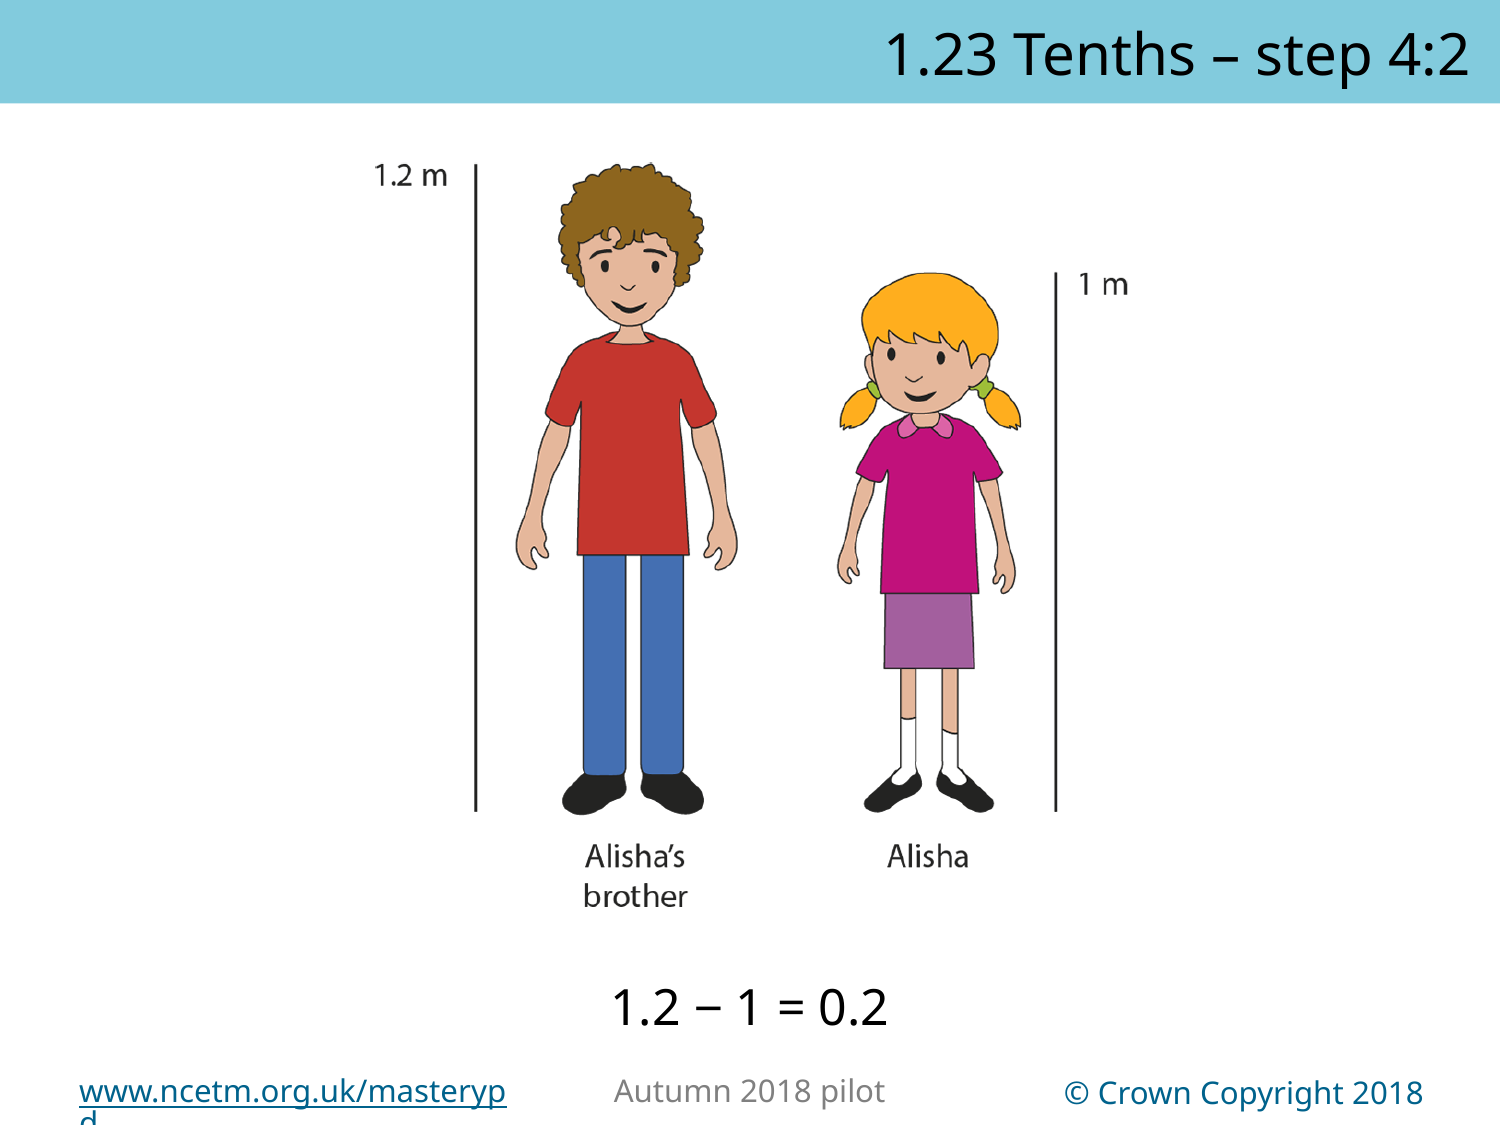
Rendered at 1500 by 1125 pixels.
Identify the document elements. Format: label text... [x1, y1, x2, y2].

list 1.23 Tenths – step 4:2 [0, 0, 1500, 104]
text_box 1.2 − 1 = 0.2 [595, 1018, 905, 1043]
picture [372, 157, 1128, 1009]
